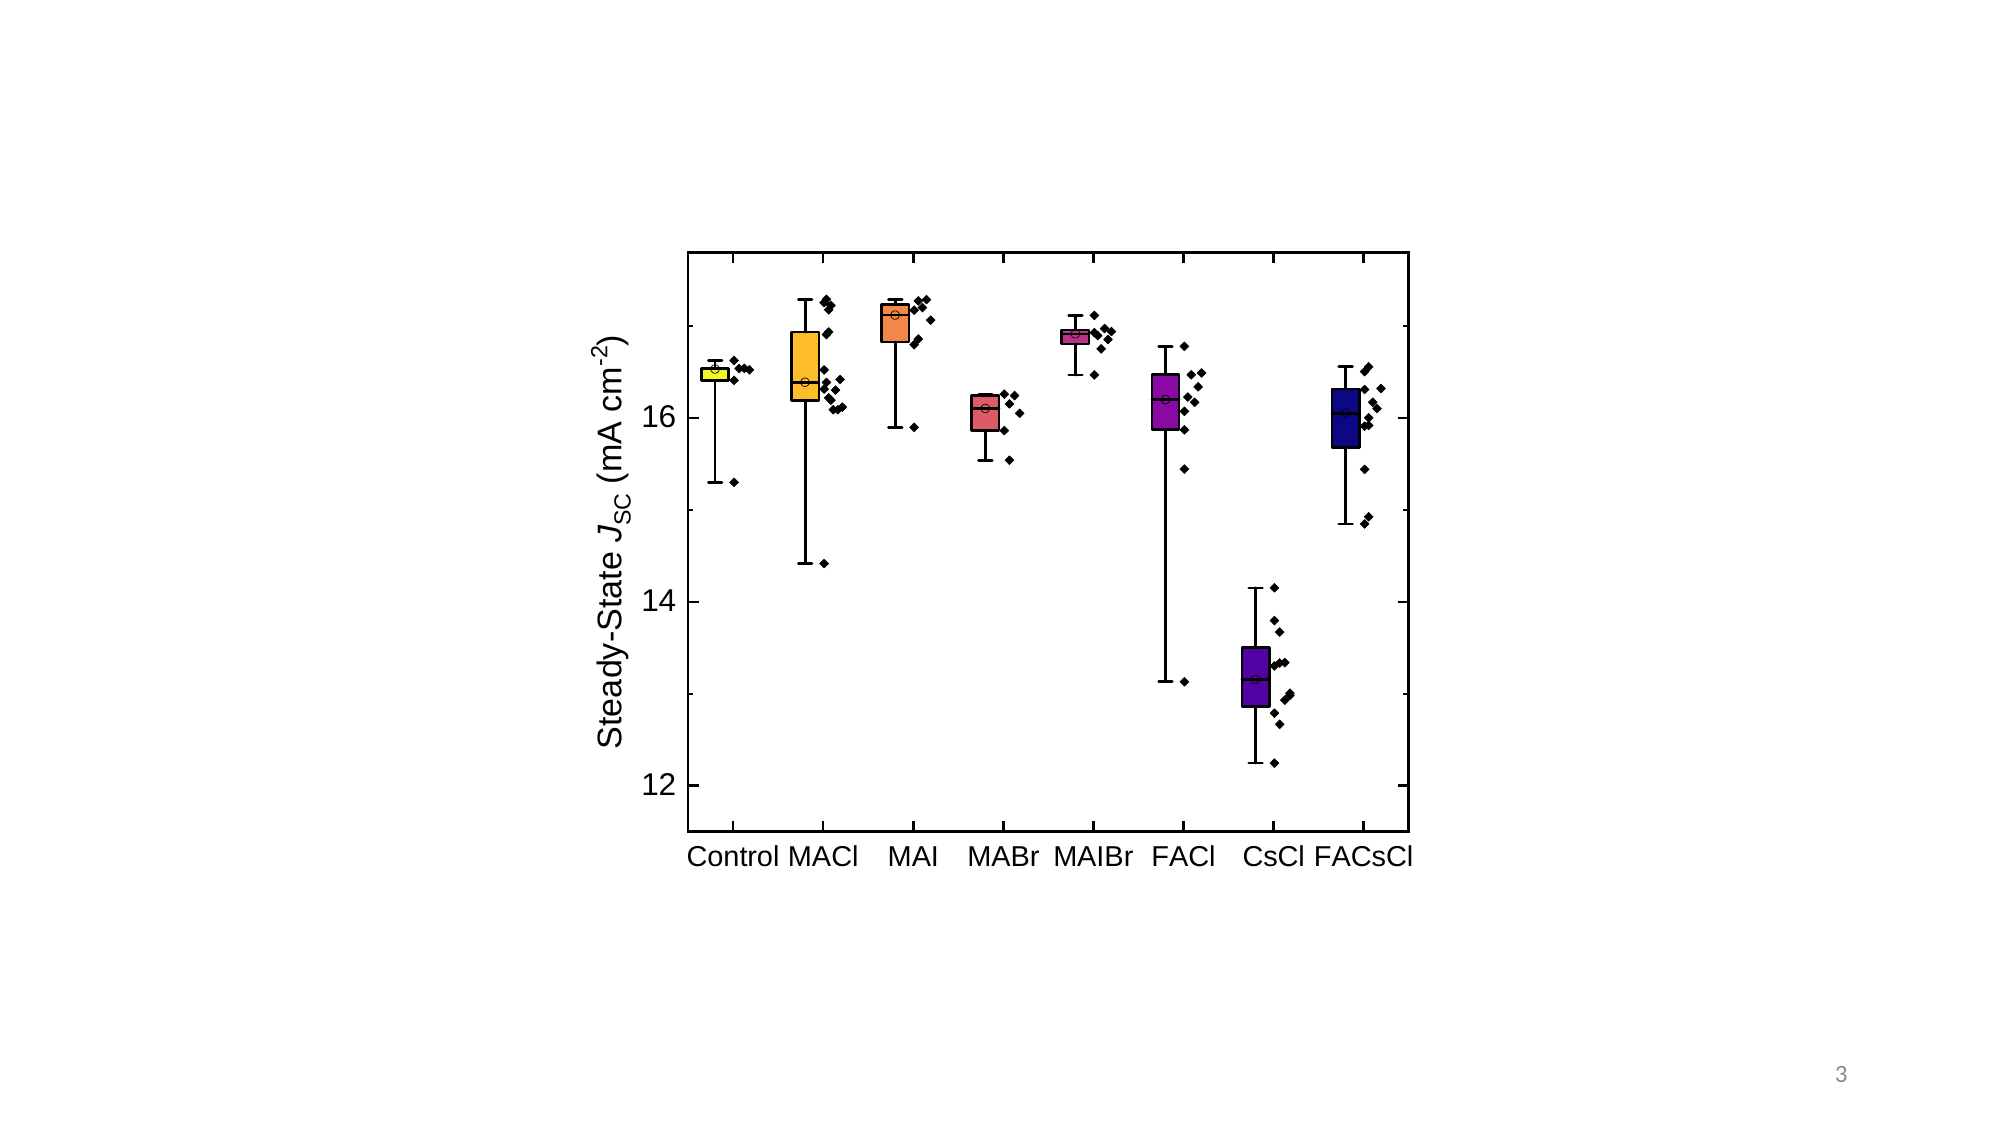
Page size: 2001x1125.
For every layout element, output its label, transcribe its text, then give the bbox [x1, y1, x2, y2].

picture [577, 239, 1423, 886]
slide_number 3 [1412, 1042, 1863, 1103]
